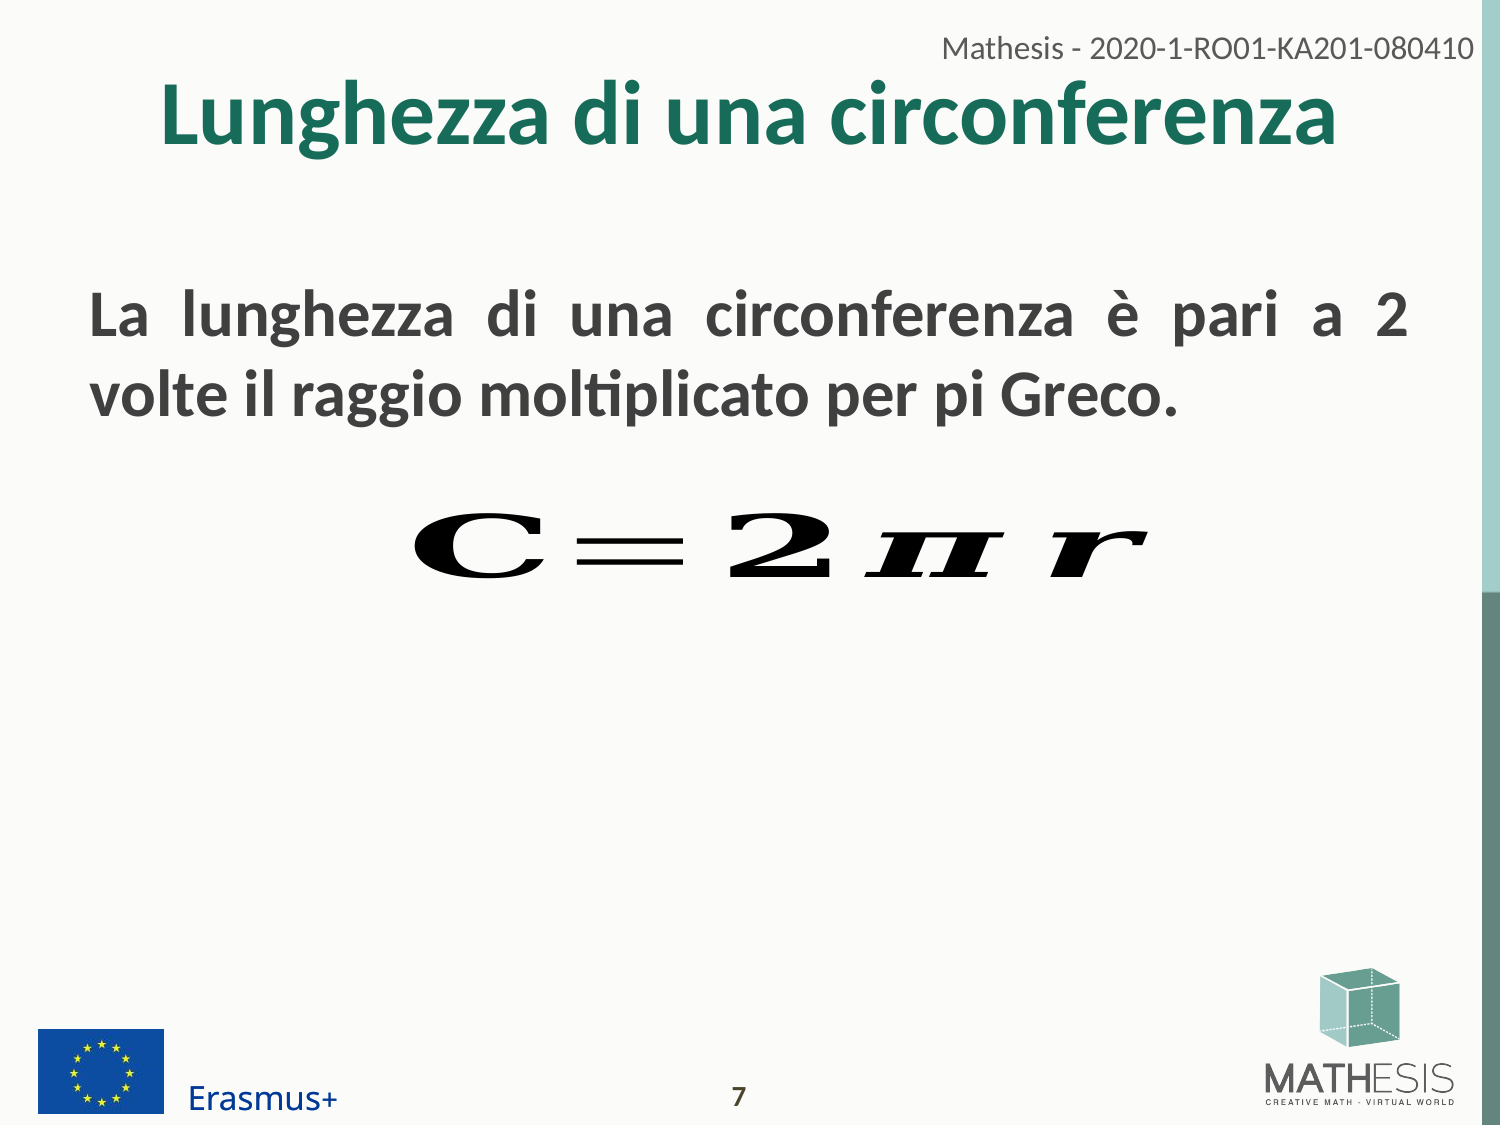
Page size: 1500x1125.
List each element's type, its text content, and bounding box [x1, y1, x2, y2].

title Lunghezza di una circonferenza [75, 45, 1425, 233]
list La lunghezza di una circonferenza è pari a 2 volte il raggio moltiplicato per pi Greco. [75, 262, 1425, 1005]
picture [38, 1029, 164, 1114]
